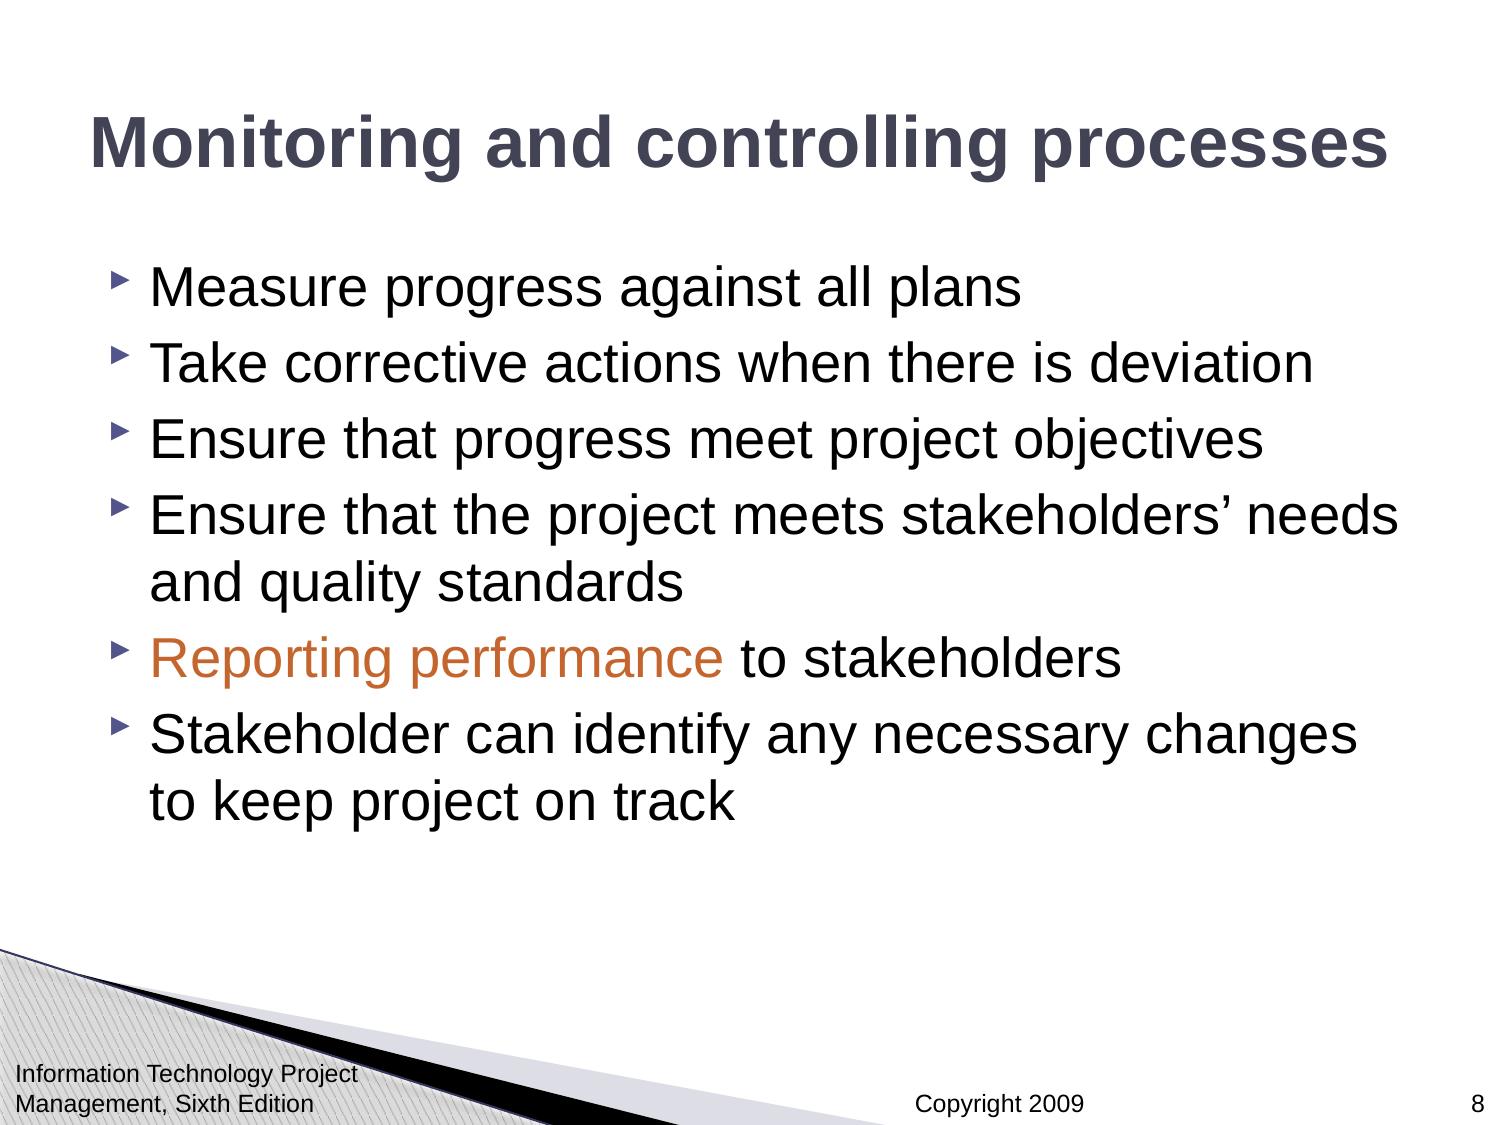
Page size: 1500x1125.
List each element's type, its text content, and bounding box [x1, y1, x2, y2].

title Monitoring and controlling processes [75, 45, 1425, 233]
list Measure progress against all plans Take corrective actions when there is deviation Ensure that progress meet project objectives Ensure that the project meets stakeholders’ needs and quality standards Reporting performance to stakeholders Stakeholder can identify any necessary changes to keep project on track [74, 242, 1426, 986]
slide_number 8 [1408, 1065, 1500, 1125]
footer Information Technology Project Management, Sixth Edition [0, 1065, 388, 1125]
